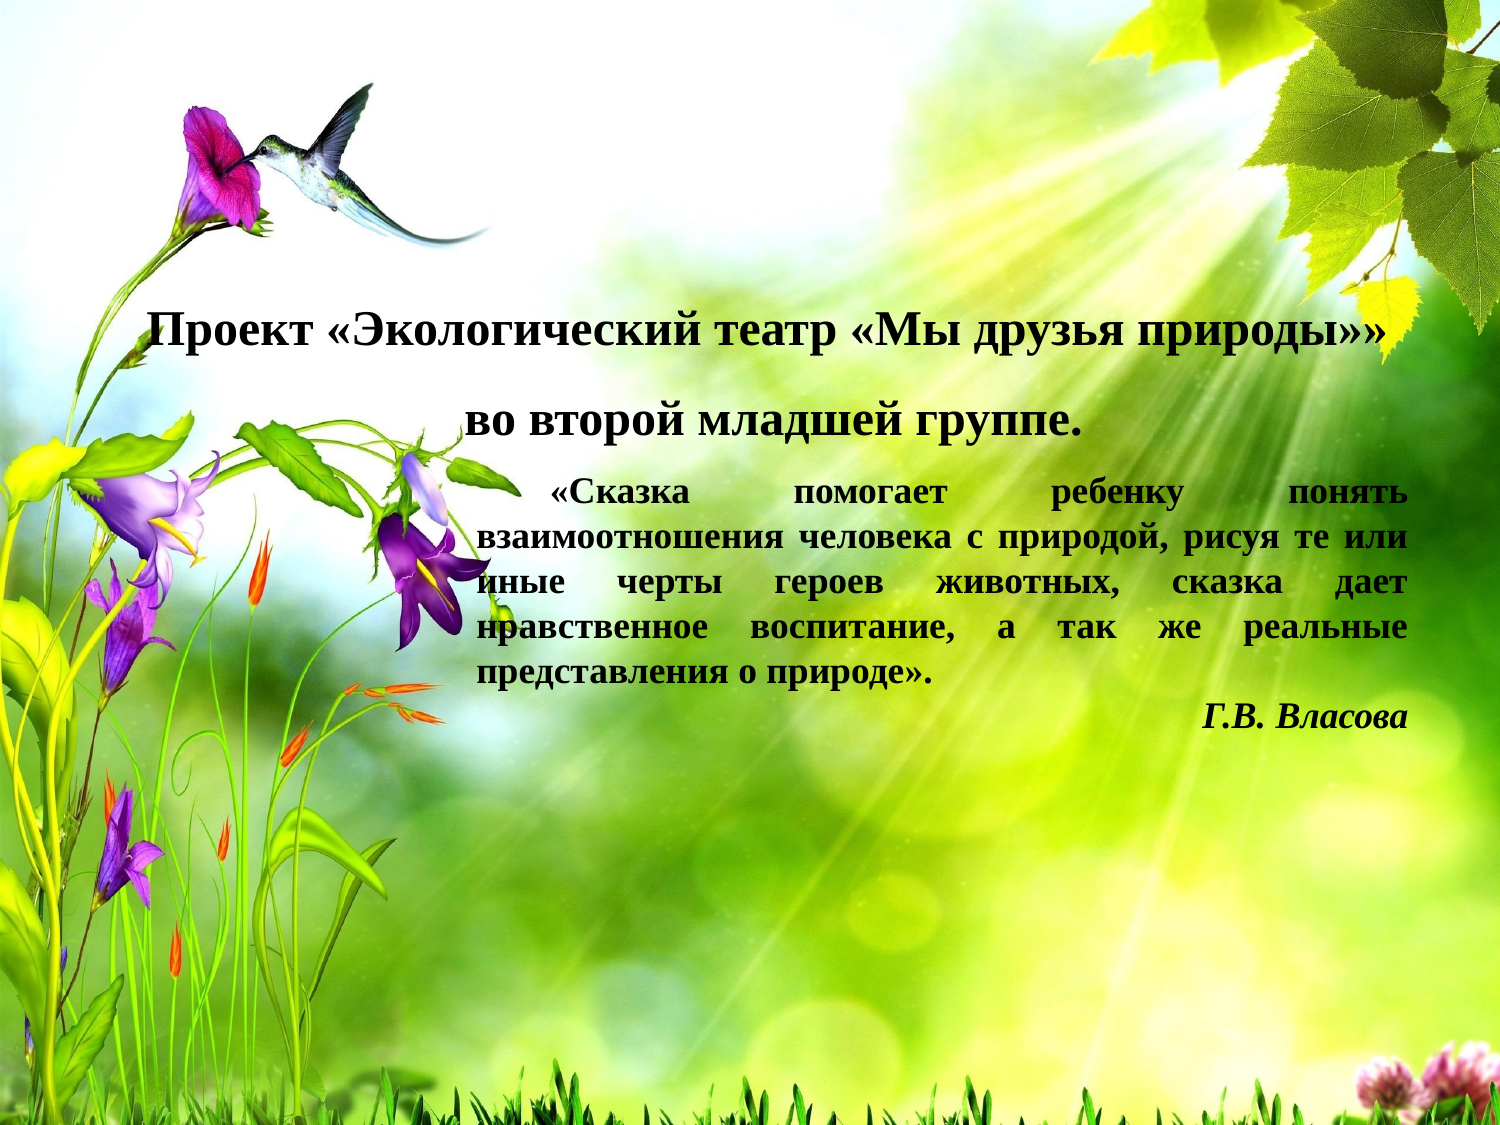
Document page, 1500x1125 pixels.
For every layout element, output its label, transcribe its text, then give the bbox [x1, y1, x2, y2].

text_box Проект «Экологический театр «Мы друзья природы»» во второй младшей группе. «Сказка помогает ребенку понять взаимоотношения человека с природой, рисуя те или иные черты героев животных, сказка дает нравственное воспитание, а так же реальные представления о природе». Г.В. Власова [123, 278, 1424, 744]
picture [0, 0, 1500, 1125]
